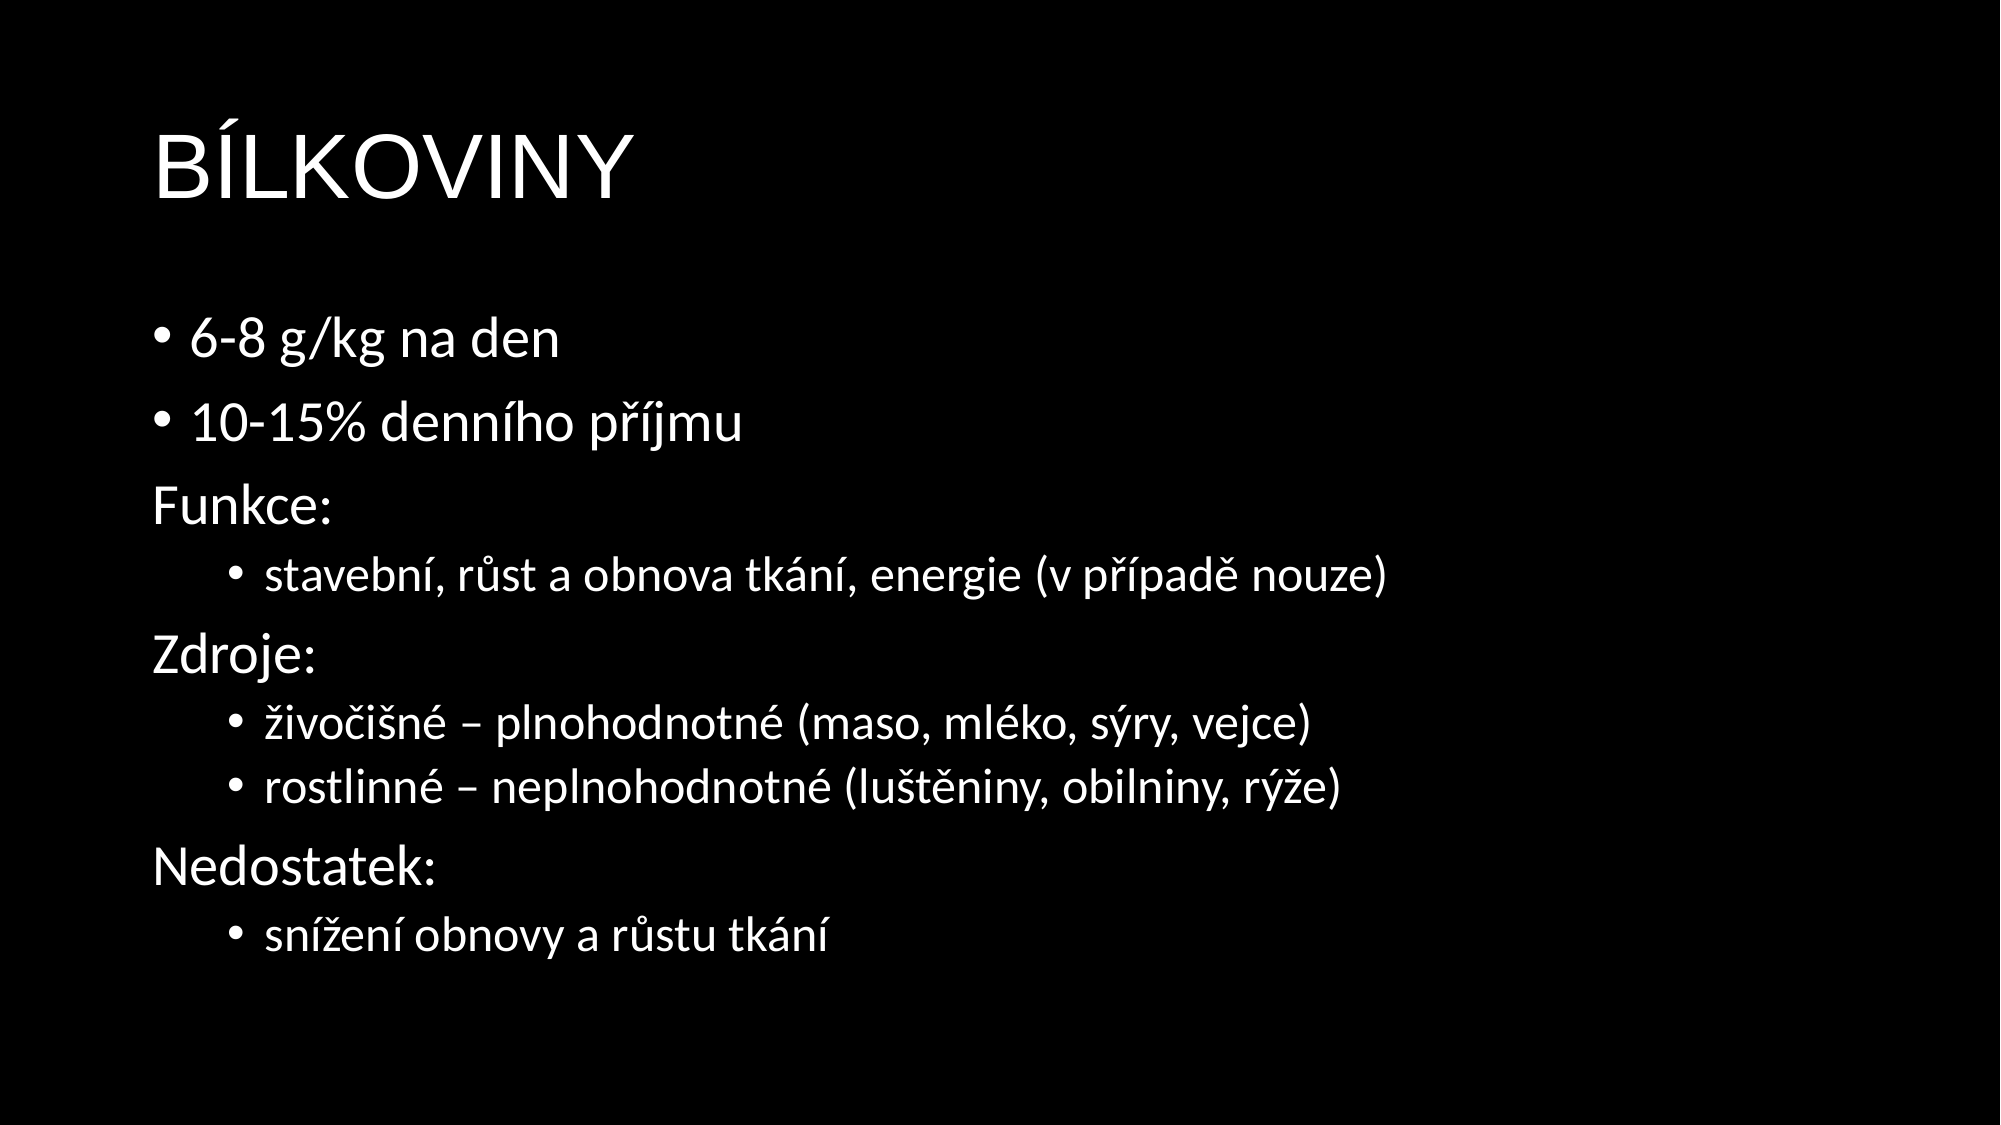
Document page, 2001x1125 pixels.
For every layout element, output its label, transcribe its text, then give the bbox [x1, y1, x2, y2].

list 6-8 g/kg na den 10-15% denního příjmu Funkce: stavební, růst a obnova tkání, energie (v případě nouze) Zdroje: živočišné – plnohodnotné (maso, mléko, sýry, vejce) rostlinné – neplnohodnotné (luštěniny, obilniny, rýže) Nedostatek: snížení obnovy a růstu tkání [137, 299, 1863, 1014]
title BÍLKOVINY [137, 59, 1863, 278]
